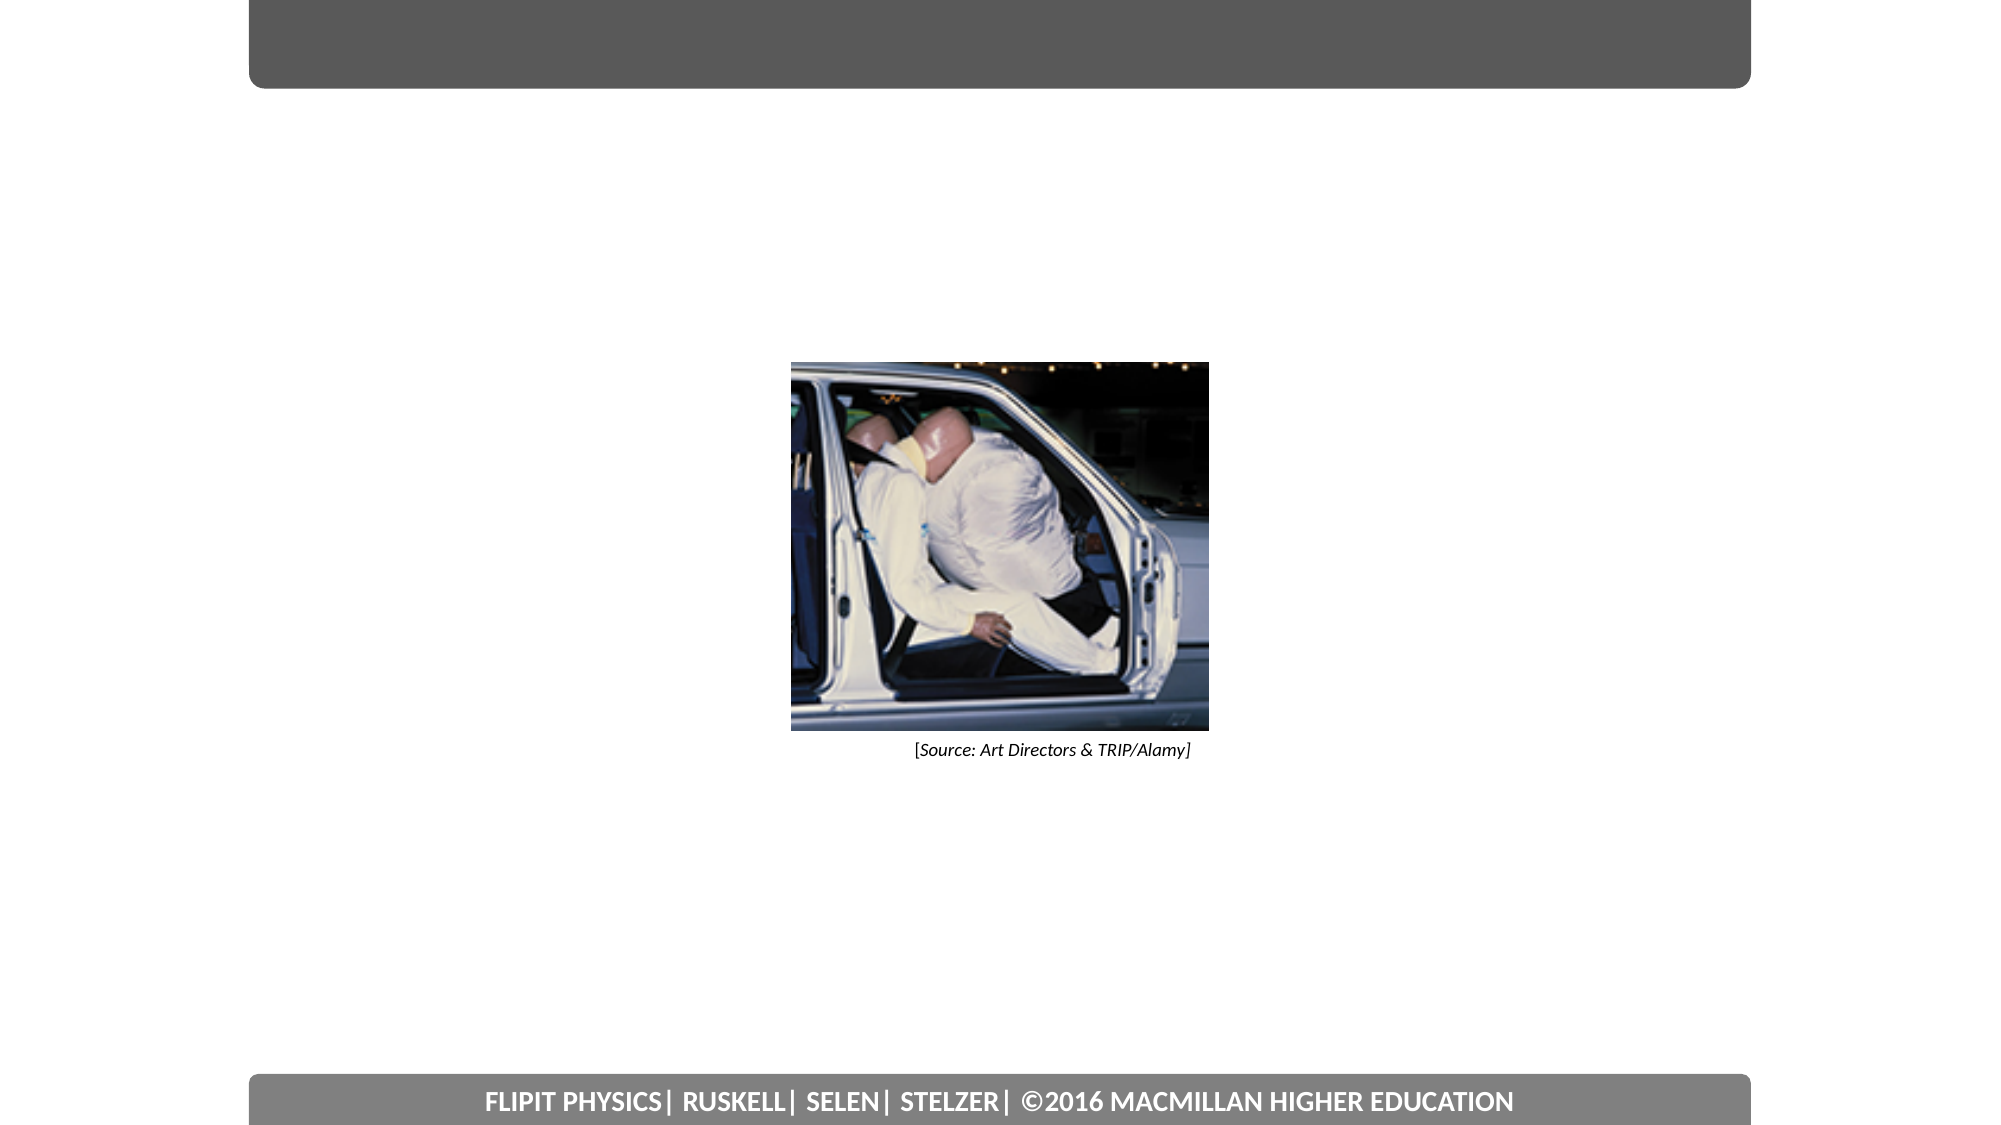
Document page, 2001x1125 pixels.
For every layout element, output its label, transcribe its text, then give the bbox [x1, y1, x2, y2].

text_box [249, 1074, 1750, 1125]
text_box [248, 0, 1752, 89]
picture [790, 362, 1209, 731]
text_box [Source: Art Directors & TRIP/Alamy] [899, 730, 1233, 768]
